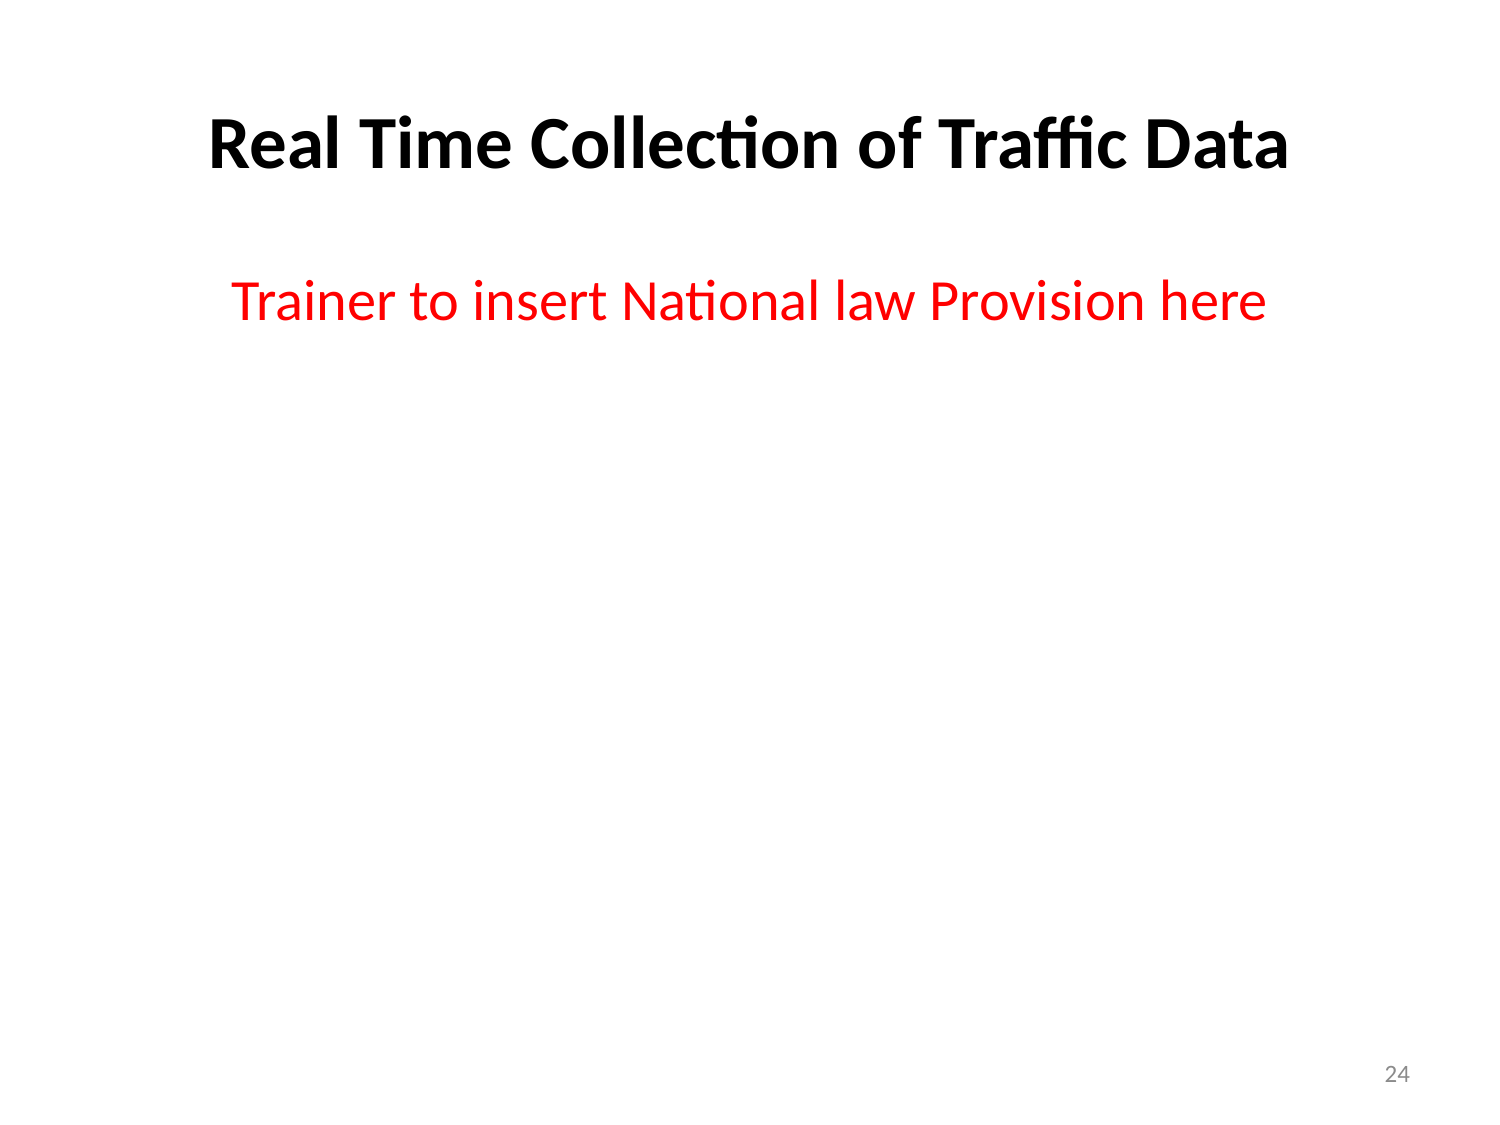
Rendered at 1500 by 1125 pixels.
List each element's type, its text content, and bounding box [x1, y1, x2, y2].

slide_number 24 [1074, 1042, 1425, 1103]
list Trainer to insert National law Provision here [75, 262, 1425, 1005]
title Real Time Collection of Traffic Data [75, 45, 1425, 233]
